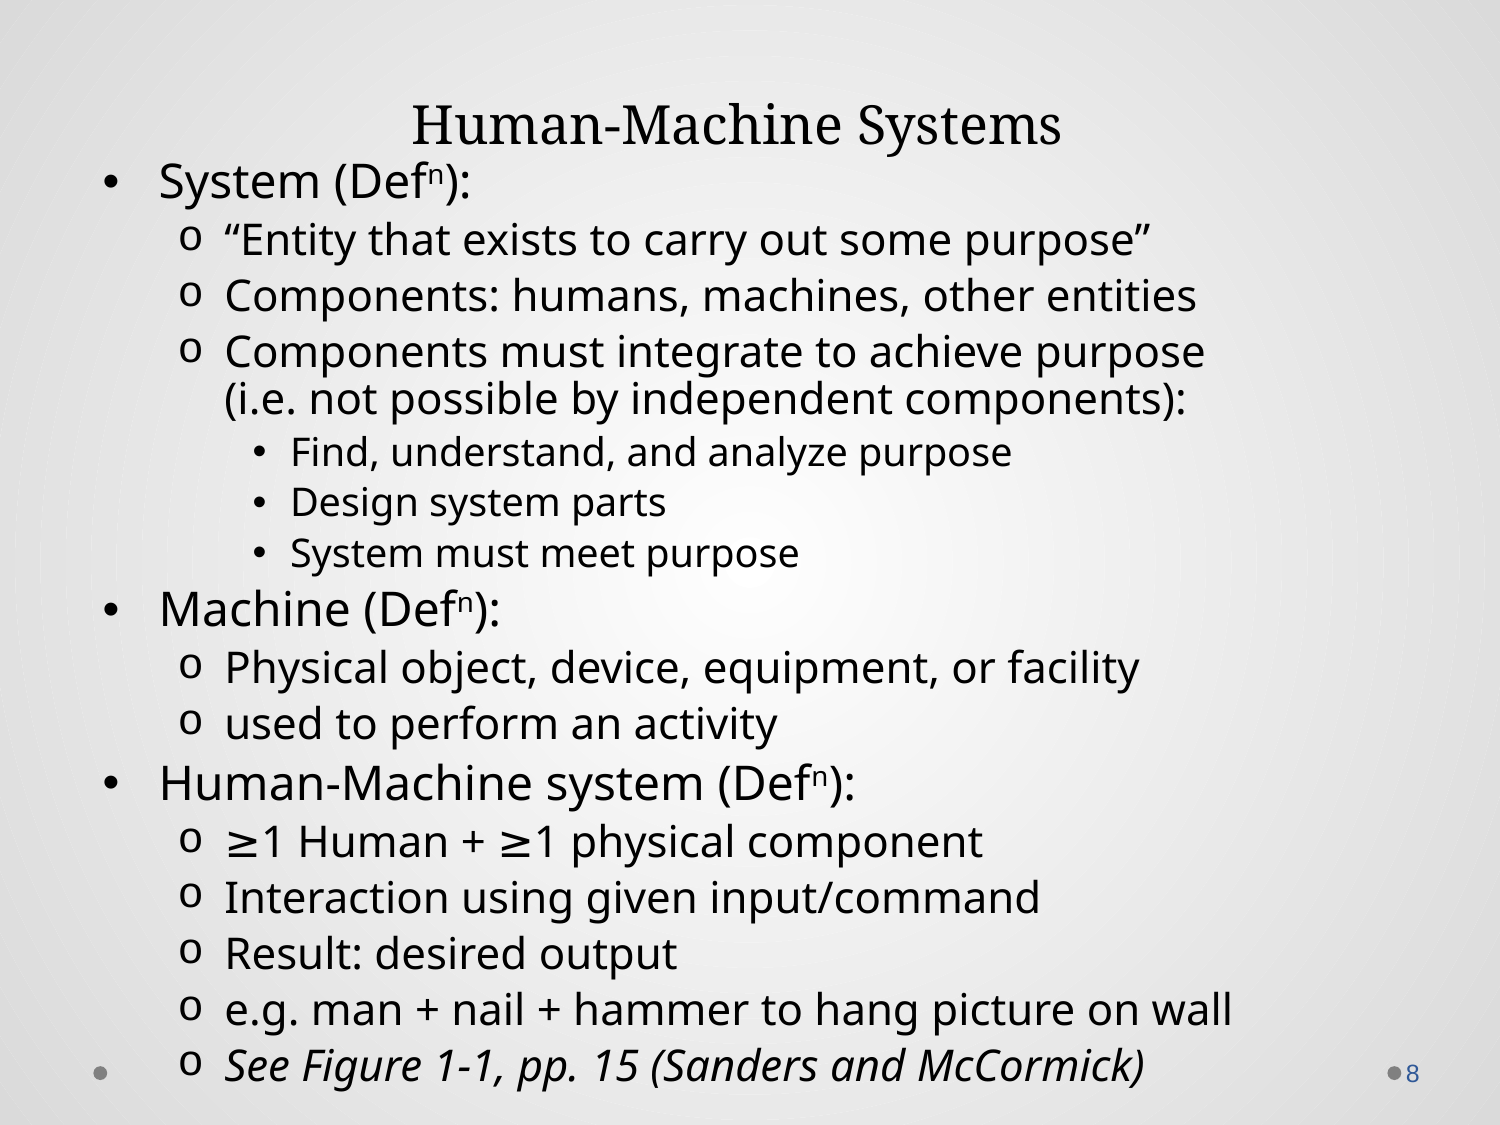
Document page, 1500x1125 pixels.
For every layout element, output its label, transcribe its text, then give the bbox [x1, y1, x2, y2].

title Human-Machine Systems [62, 62, 1413, 163]
list System (Defn): “Entity that exists to carry out some purpose” Components: humans, machines, other entities Components must integrate to achieve purpose (i.e. not possible by independent components): Find, understand, and analyze purpose Design system parts System must meet purpose Machine (Defn): Physical object, device, equipment, or facility used to perform an activity Human-Machine system (Defn): ≥1 Human + ≥1 physical component Interaction using given input/command Result: desired output e.g. man + nail + hammer to hang picture on wall See Figure 1-1, pp. 15 (Sanders and McCormick) [87, 149, 1438, 1113]
slide_number 8 [1401, 1042, 1494, 1103]
